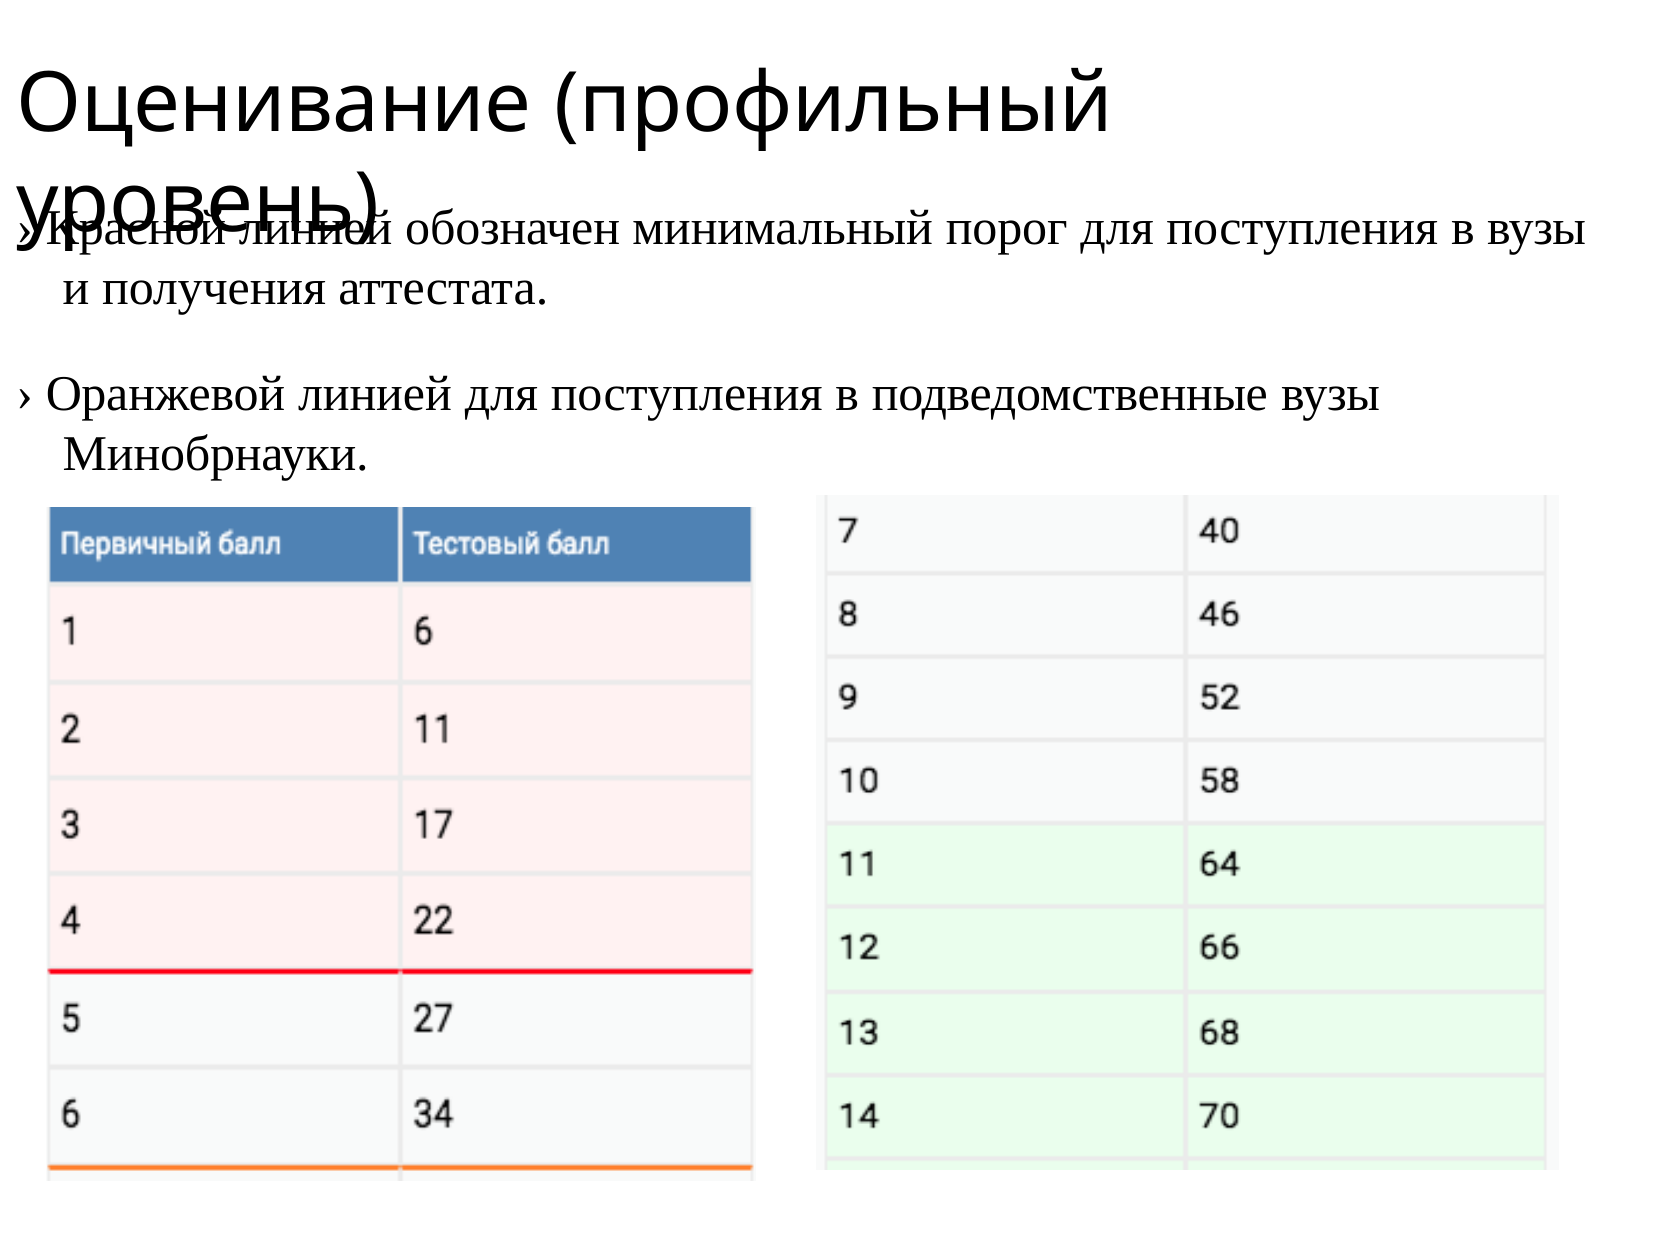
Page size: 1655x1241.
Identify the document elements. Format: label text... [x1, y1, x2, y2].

text_box › Красной линией обозначен минимальный порог для поступления в вузы и получения аттестата. › Оранжевой линией для поступления в подведомственные вузы Минобрнауки. [14, 192, 1596, 481]
picture [816, 495, 1560, 1170]
title Оценивание (профильный уровень) [14, 45, 1410, 192]
picture [45, 507, 757, 1182]
